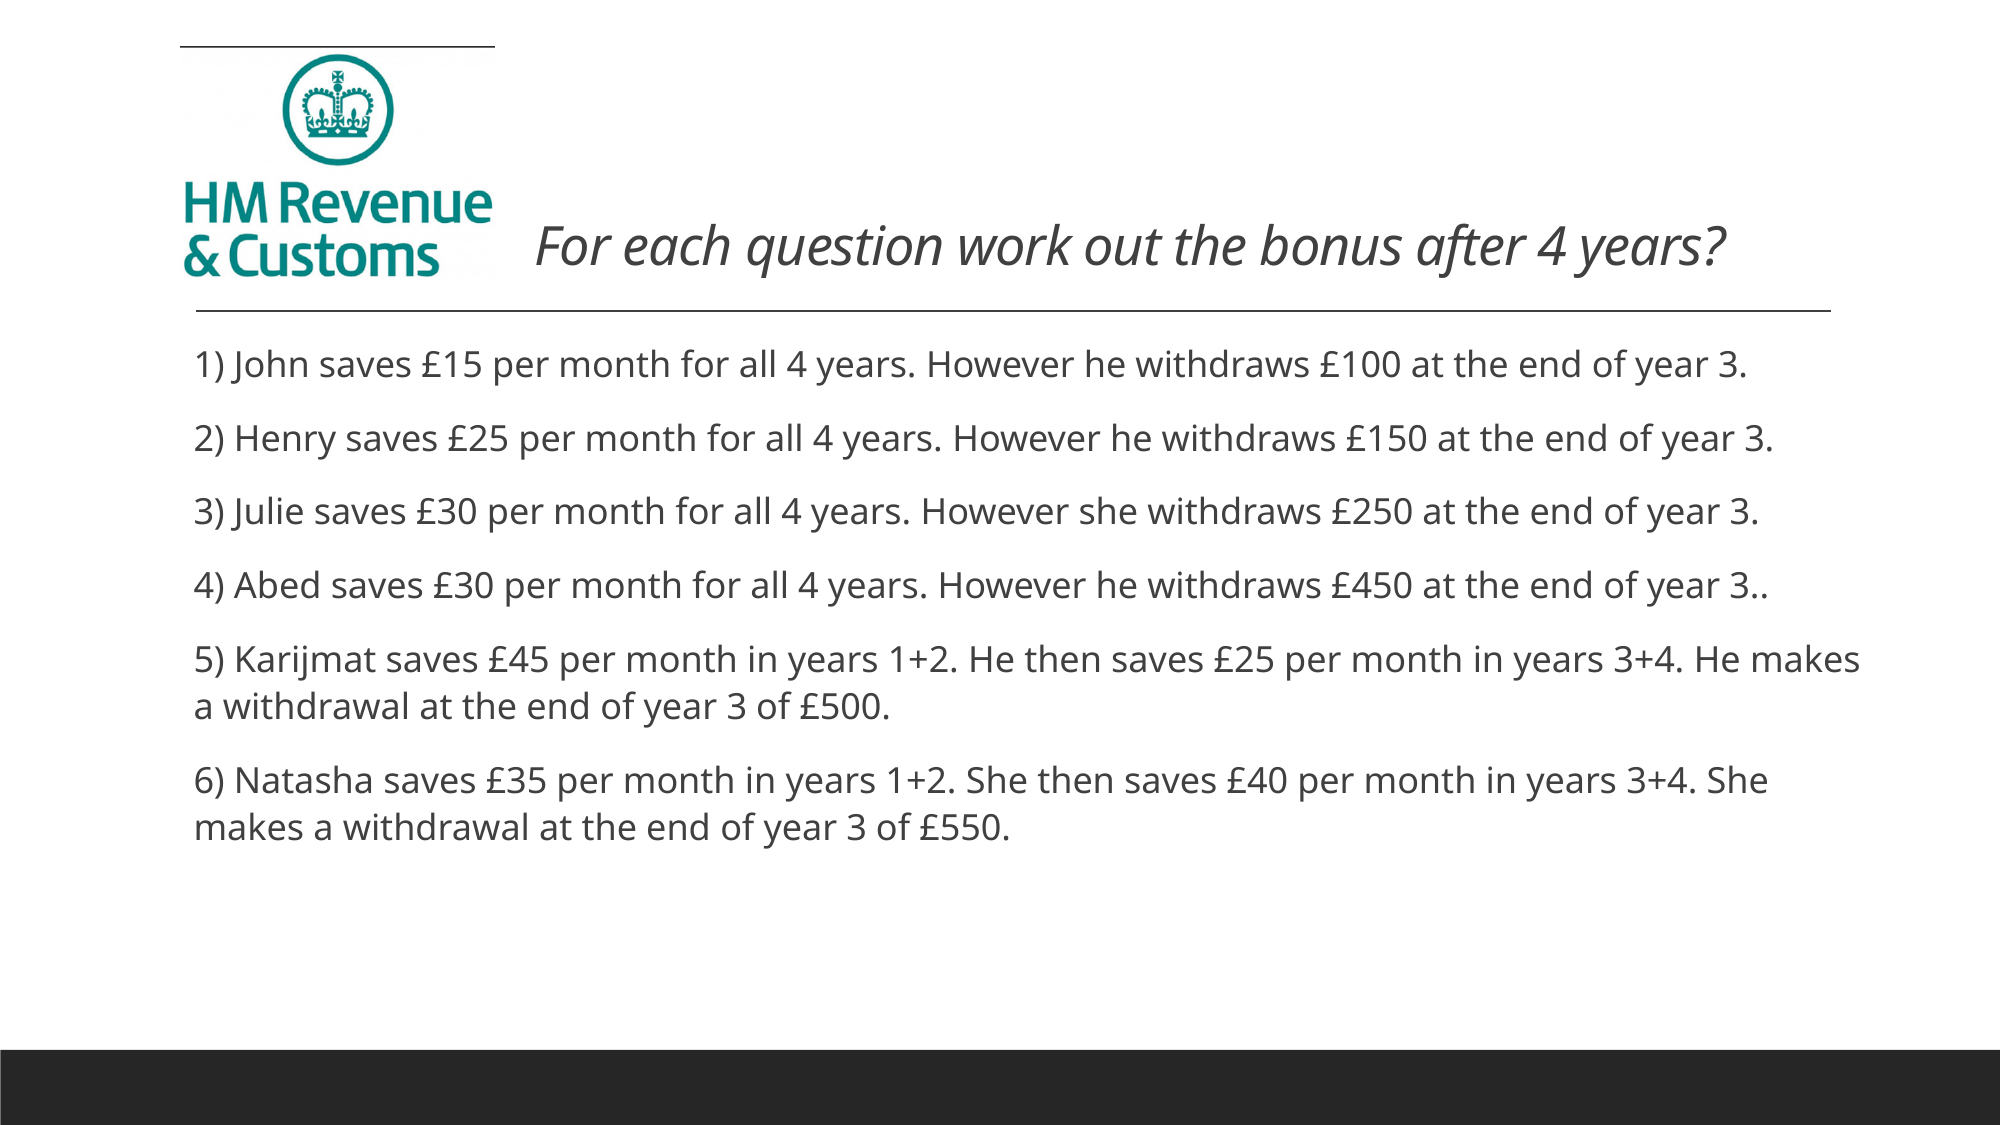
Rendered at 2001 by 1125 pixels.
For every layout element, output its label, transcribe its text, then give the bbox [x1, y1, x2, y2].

picture [179, 46, 496, 282]
title For each question work out the bonus after 4 years? [519, 47, 1885, 285]
list 1) John saves £15 per month for all 4 years. However he withdraws £100 at the end of year 3. 2) Henry saves £25 per month for all 4 years. However he withdraws £150 at the end of year 3. 3) Julie saves £30 per month for all 4 years. However she withdraws £250 at the end of year 3. 4) Abed saves £30 per month for all 4 years. However he withdraws £450 at the end of year 3.. 5) Karijmat saves £45 per month in years 1+2. He then saves £25 per month in years 3+4. He makes a withdrawal at the end of year 3 of £500. 6) Natasha saves £35 per month in years 1+2. She then saves £40 per month in years 3+4. She makes a withdrawal at the end of year 3 of £550. [180, 329, 1885, 963]
